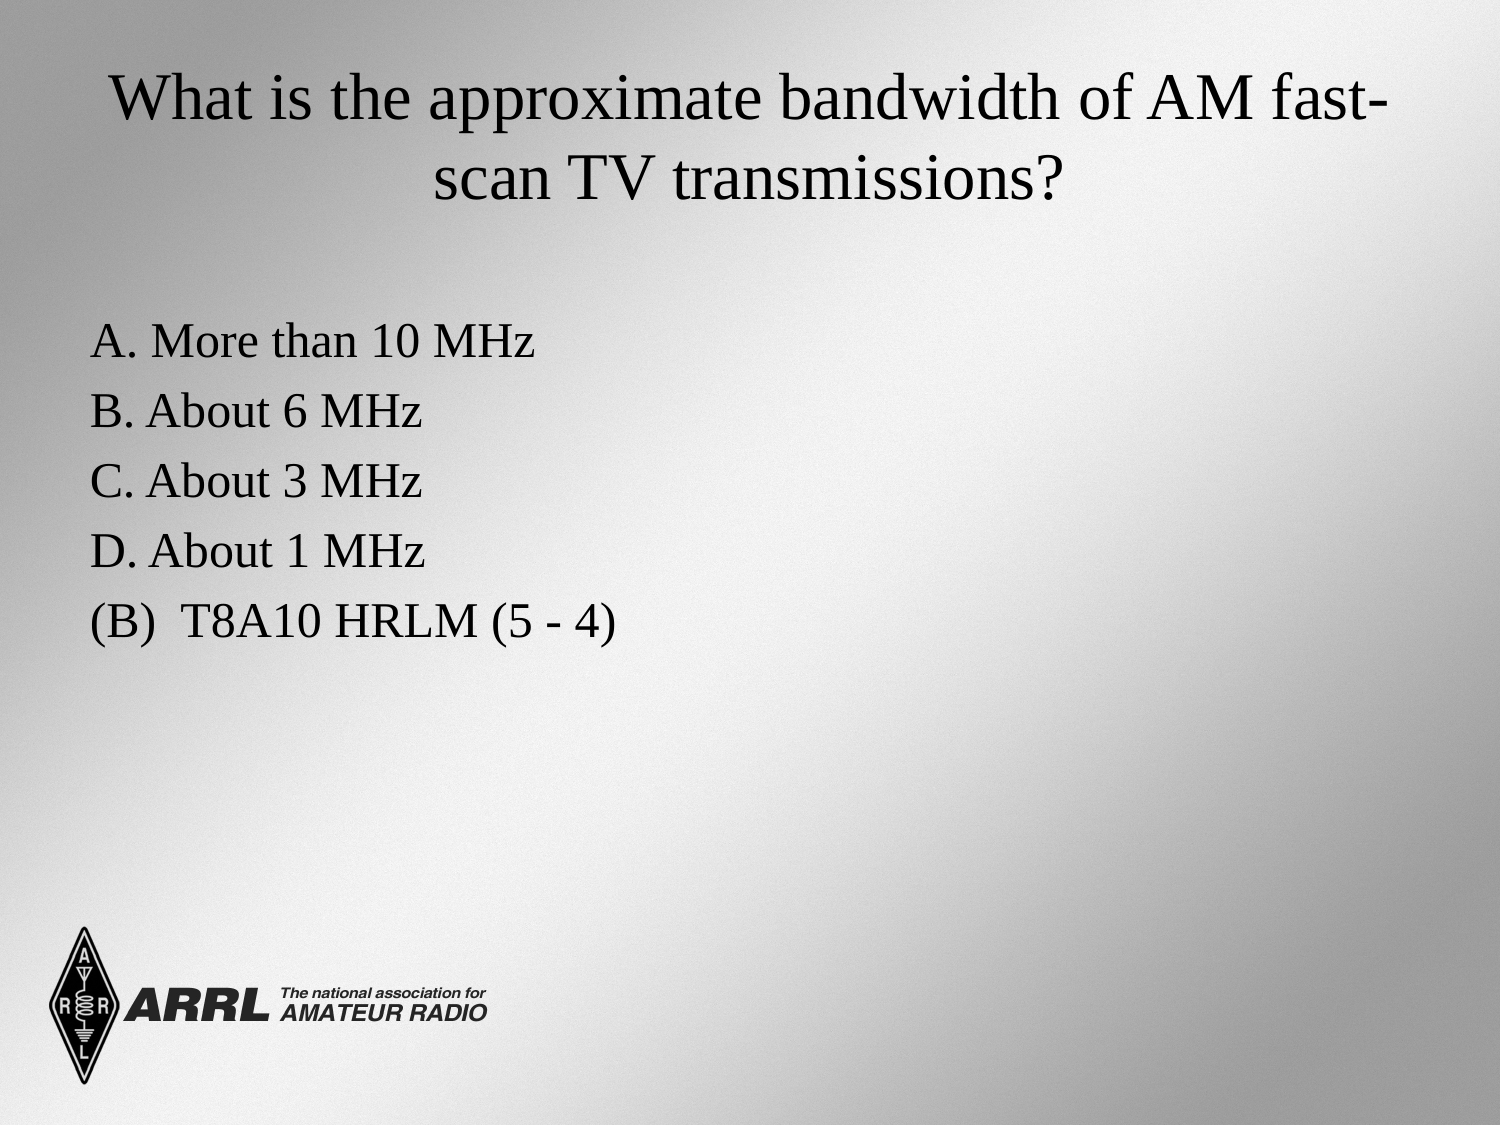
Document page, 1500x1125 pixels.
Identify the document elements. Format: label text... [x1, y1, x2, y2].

list A. More than 10 MHz B. About 6 MHz C. About 3 MHz D. About 1 MHz (B) T8A10 HRLM (5 - 4) [75, 299, 1425, 1005]
title What is the approximate bandwidth of AM fast-scan TV transmissions? [75, 45, 1425, 233]
picture [0, 0, 1500, 1125]
